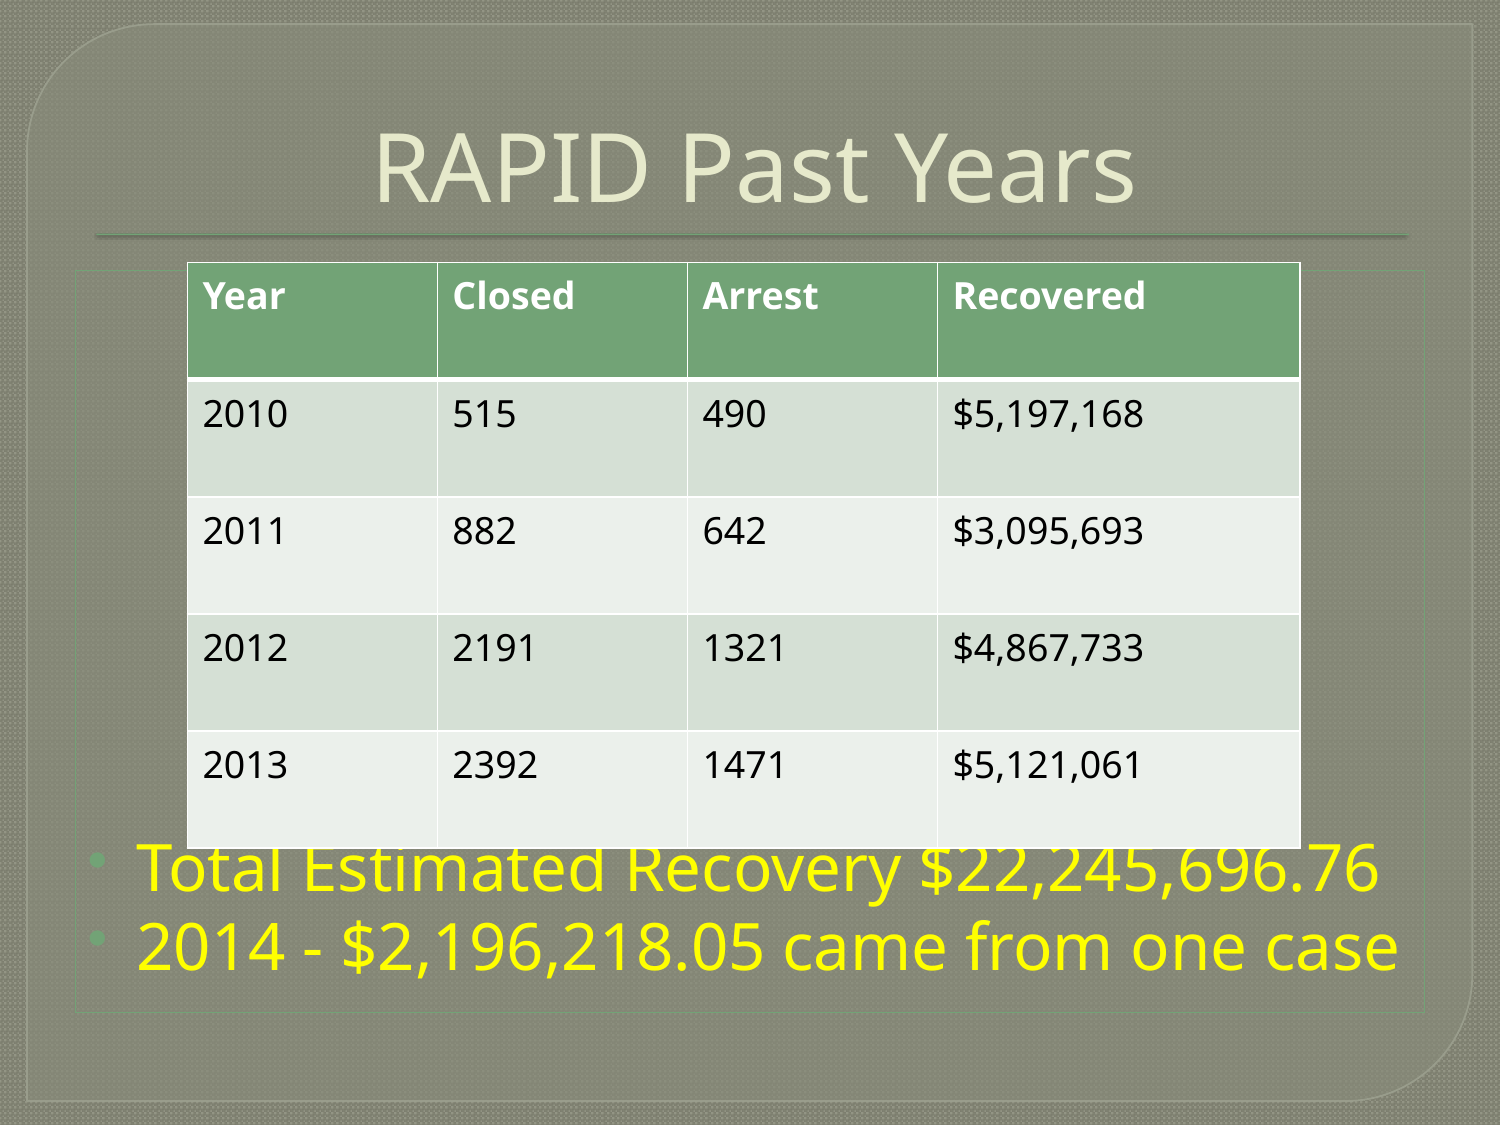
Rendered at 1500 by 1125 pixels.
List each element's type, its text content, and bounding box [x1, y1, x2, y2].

table_cell 2011 [188, 498, 437, 613]
table_cell $3,095,693 [938, 498, 1299, 613]
table_cell 2012 [188, 615, 437, 730]
table_cell 515 [438, 382, 687, 496]
table_header Closed [438, 263, 687, 377]
table_header Recovered [938, 263, 1299, 377]
table_cell 882 [438, 498, 687, 613]
table_cell $4,867,733 [938, 615, 1299, 730]
table_cell 1471 [688, 732, 937, 847]
table_cell 642 [688, 498, 937, 613]
table_cell 2010 [188, 382, 437, 496]
table_cell 1321 [688, 615, 937, 730]
table_cell 2013 [188, 732, 437, 847]
table_cell 490 [688, 382, 937, 496]
table_header Year [188, 263, 437, 377]
table_cell 2392 [438, 732, 687, 847]
table_header Arrest [688, 263, 937, 377]
list Total Estimated Recovery $22,245,696.76 2014 - $2,196,218.05 came from one case [75, 270, 1425, 1013]
table_cell 2191 [438, 615, 687, 730]
title RAPID Past Years [75, 41, 1425, 230]
table_cell $5,121,061 [938, 732, 1299, 847]
table_cell $5,197,168 [938, 382, 1299, 496]
